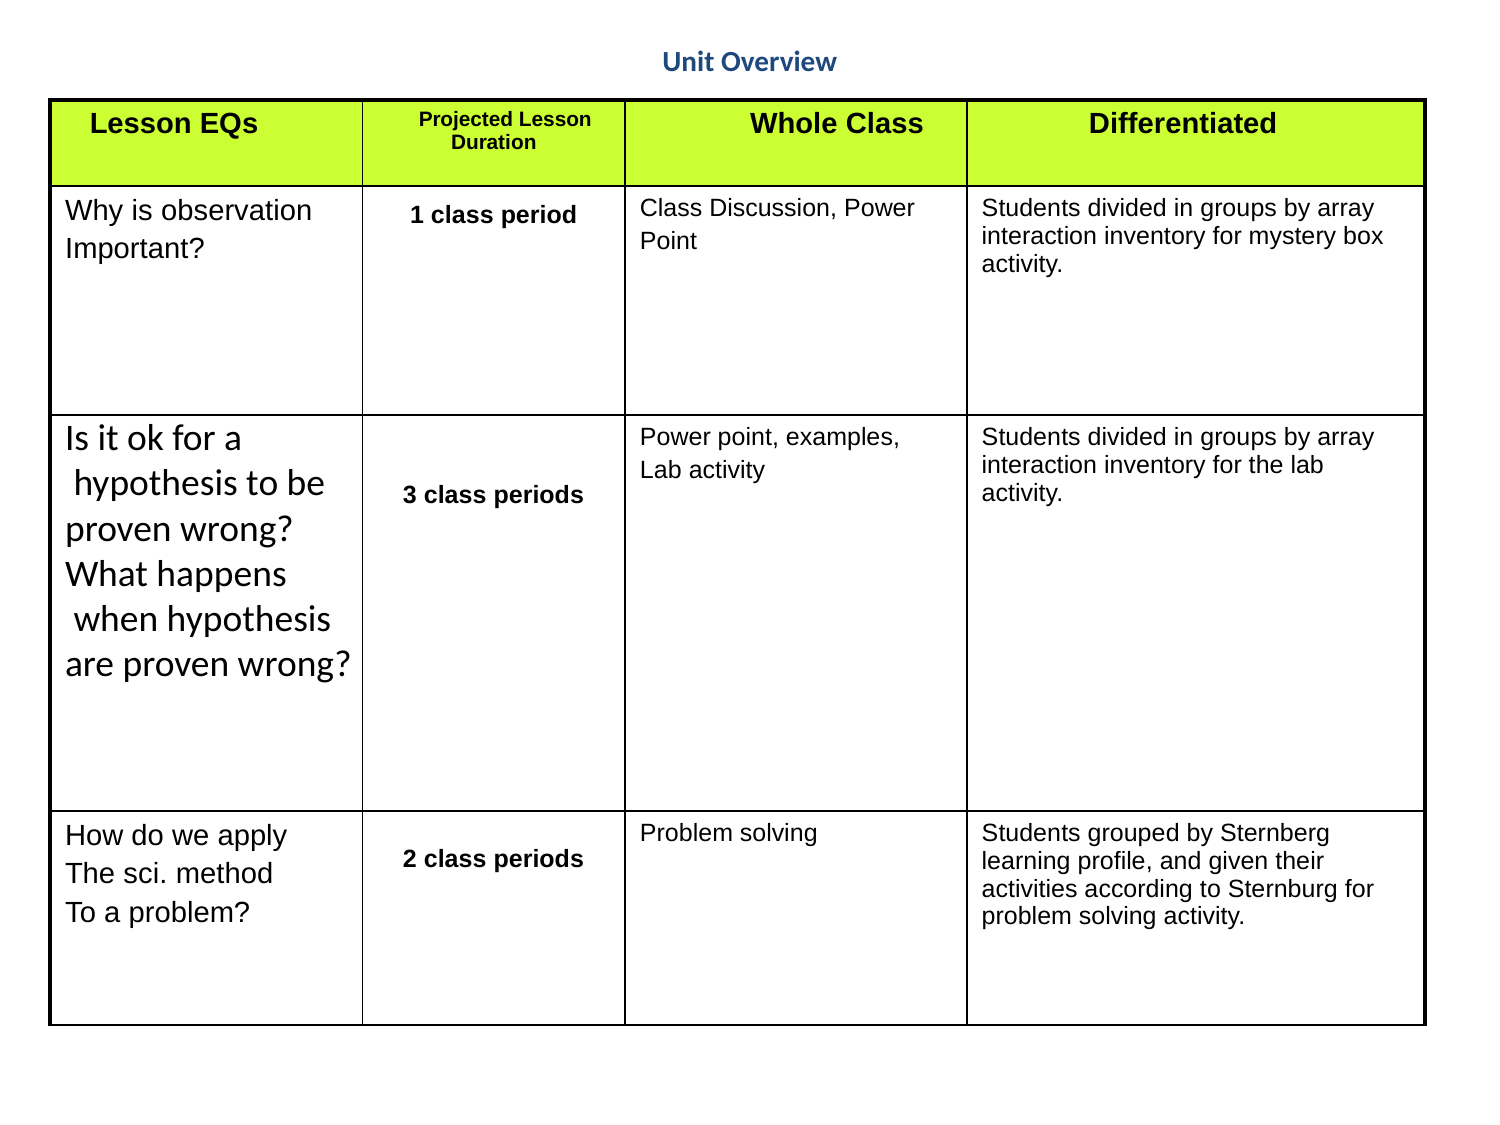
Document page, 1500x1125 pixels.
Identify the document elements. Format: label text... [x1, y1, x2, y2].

table_cell How do we apply The sci. method To a problem? [52, 812, 362, 1024]
table_cell Students divided in groups by array interaction inventory for mystery box activity. [968, 187, 1423, 414]
text_box Unit Overview [74, 45, 1425, 75]
table_cell Problem solving [626, 812, 966, 1024]
table_cell Class Discussion, Power Point [626, 187, 966, 414]
table_header Differentiated [968, 102, 1423, 185]
table_header Projected Lesson Duration 1 class period 3 class periods 2 class periods [363, 101, 624, 1024]
table_header Lesson EQs [52, 102, 362, 185]
table_header Whole Class [626, 102, 966, 185]
table_cell Power point, examples, Lab activity [626, 416, 966, 810]
table_cell Students grouped by Sternberg learning profile, and given their activities according to Sternburg for problem solving activity. [968, 812, 1423, 1024]
table_cell Students divided in groups by array interaction inventory for the lab activity. [968, 416, 1423, 810]
table_cell Is it ok for a hypothesis to be proven wrong? What happens when hypothesis are proven wrong? [52, 416, 362, 810]
table_cell Why is observation Important? [52, 187, 362, 414]
